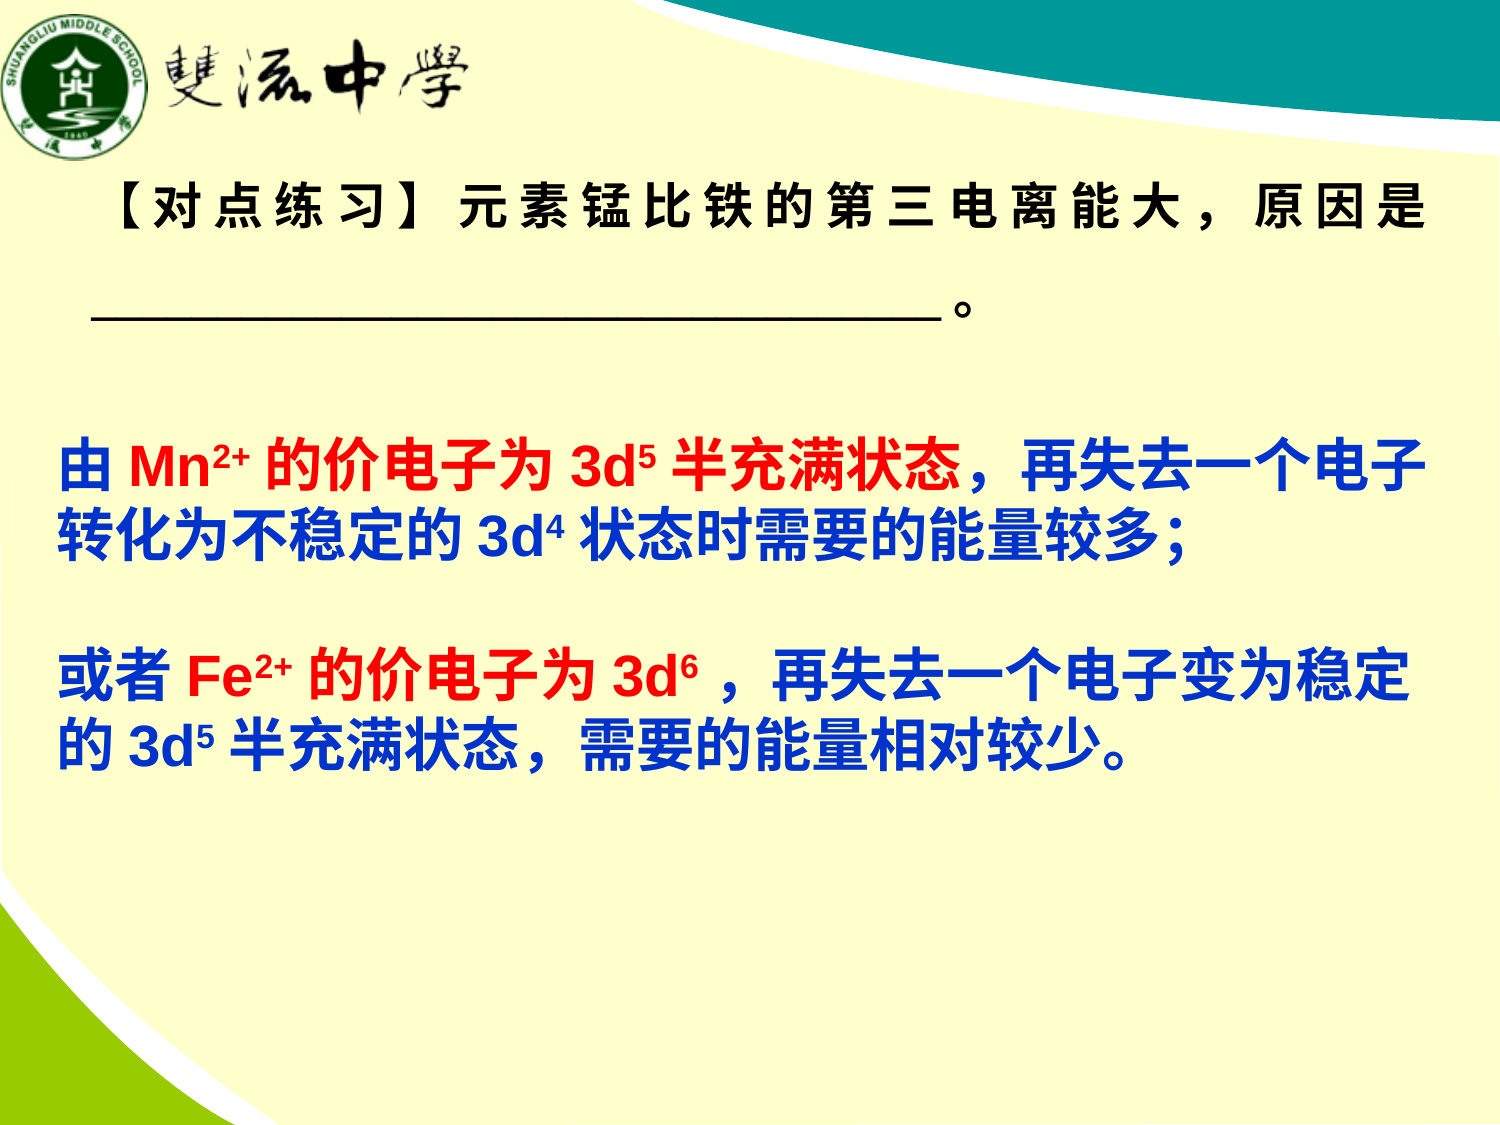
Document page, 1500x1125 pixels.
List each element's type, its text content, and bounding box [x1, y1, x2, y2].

text_box 【对点练习】元素锰比铁的第三电离能大，原因是__________________________________。 [76, 137, 1454, 332]
text_box 由Mn2+的价电子为3d5半充满状态，再失去一个电子转化为不稳定的3d4状态时需要的能量较多； 或者Fe2+的价电子为3d6，再失去一个电子变为稳定的3d5半充满状态，需要的能量相对较少。 [41, 420, 1447, 786]
picture [0, 14, 148, 161]
picture [159, 21, 491, 137]
